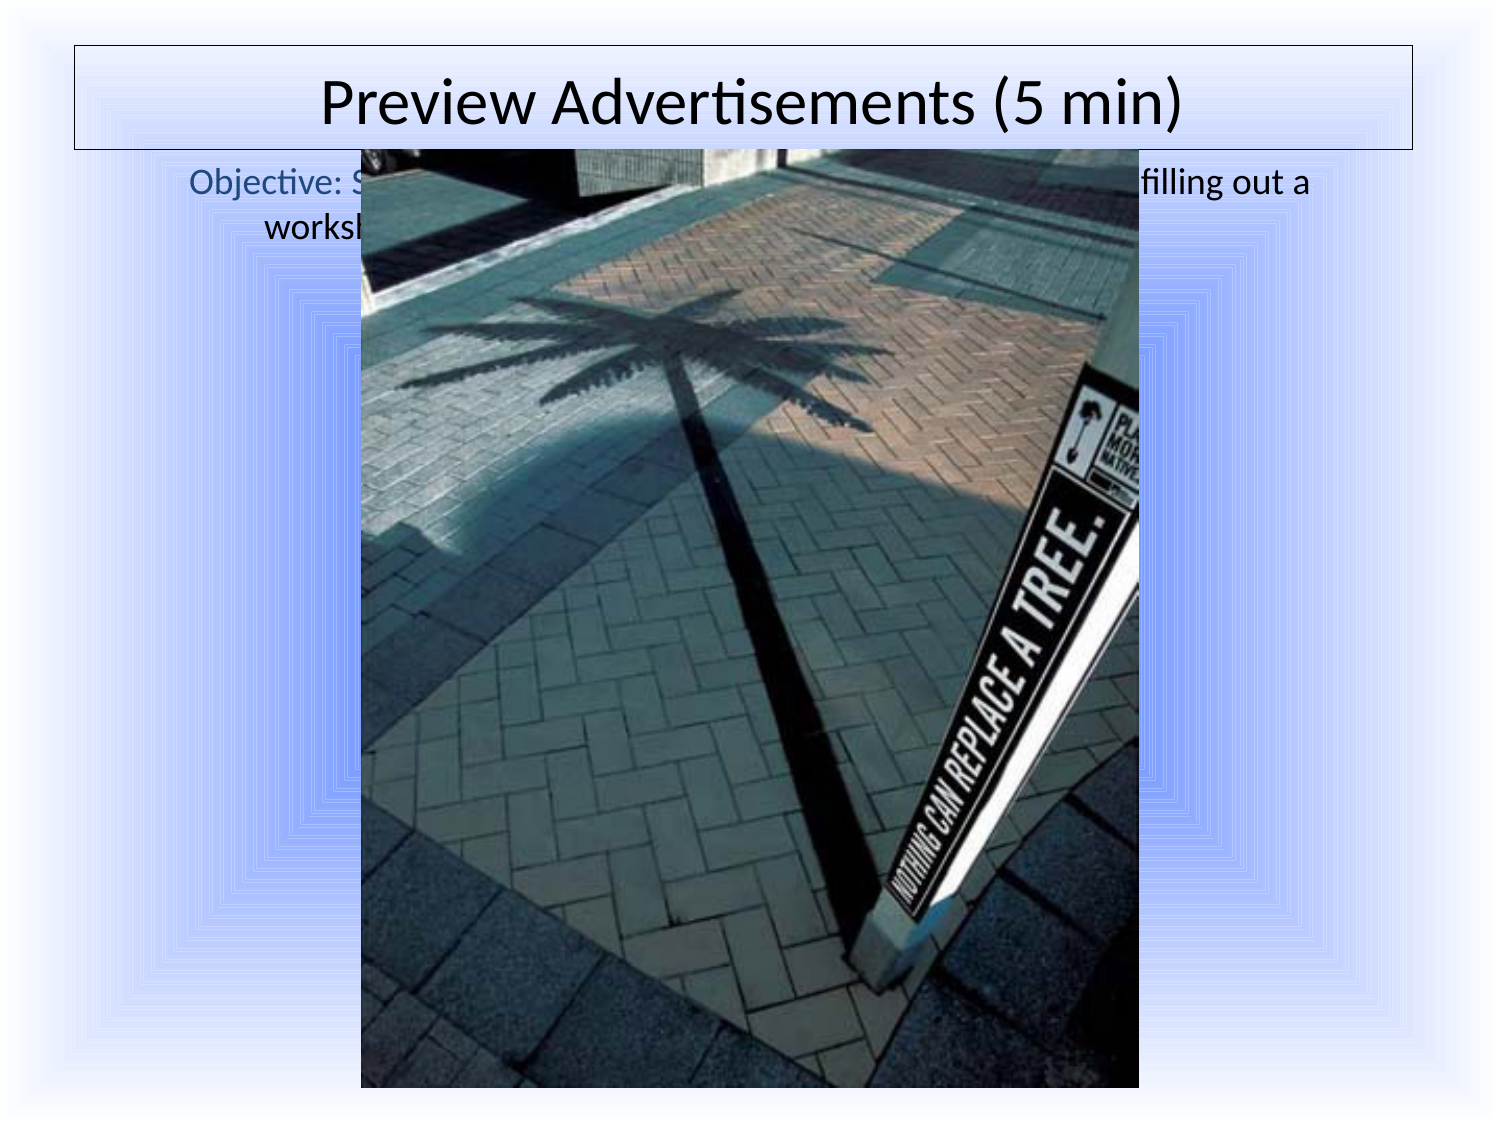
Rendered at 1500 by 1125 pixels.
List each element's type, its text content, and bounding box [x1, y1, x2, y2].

text_box Objective: SWBAT: Determine the target audience for an ad by filling out a worksheet [70, 149, 360, 255]
text_box Preview Advertisements (5 min) [74, 45, 1413, 149]
text_box Objective: SWBAT: Determine the target audience for an ad by filling out a worksheet [1140, 149, 1413, 255]
picture [361, 149, 1139, 1088]
